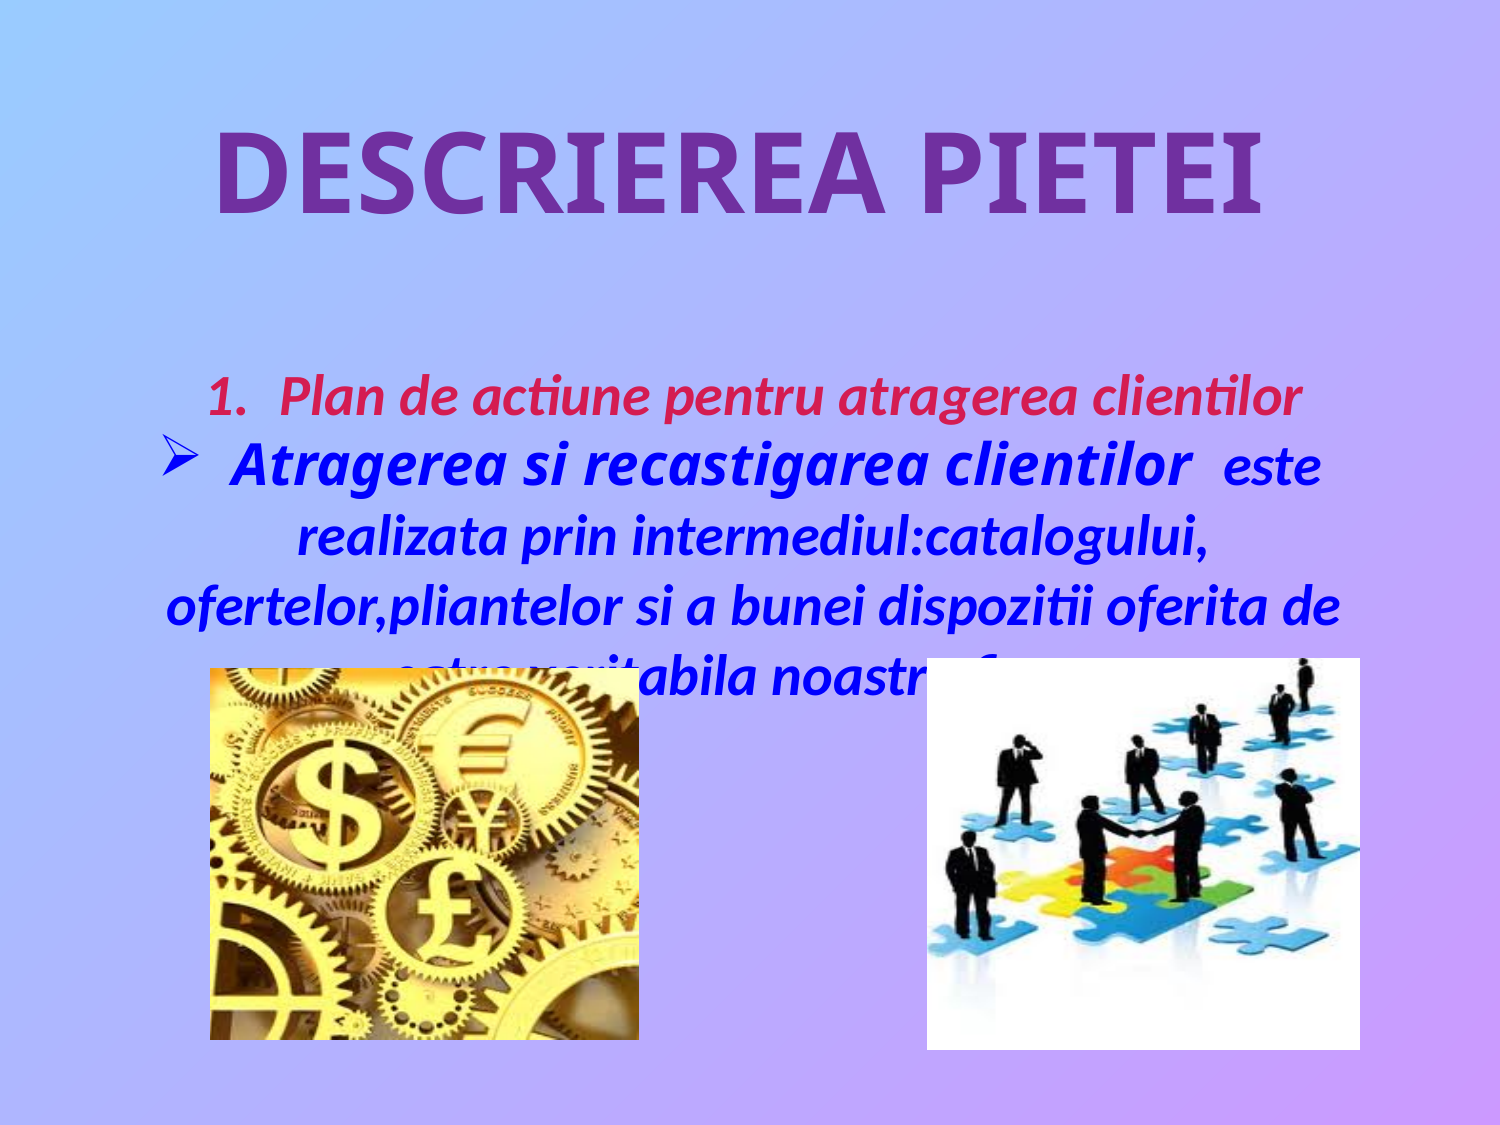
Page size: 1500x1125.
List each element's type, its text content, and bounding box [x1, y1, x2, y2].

picture [209, 668, 640, 1041]
text_box Plan de actiune pentru atragerea clientilor Atragerea si recastigarea clientilor este realizata prin intermediul:catalogului, ofertelor,pliantelor si a bunei dispozitii oferita de catre veritabila noastra firma. [86, 349, 1422, 715]
text_box deSCRIEREA PIETEI [195, 93, 1281, 244]
picture [926, 658, 1360, 1050]
